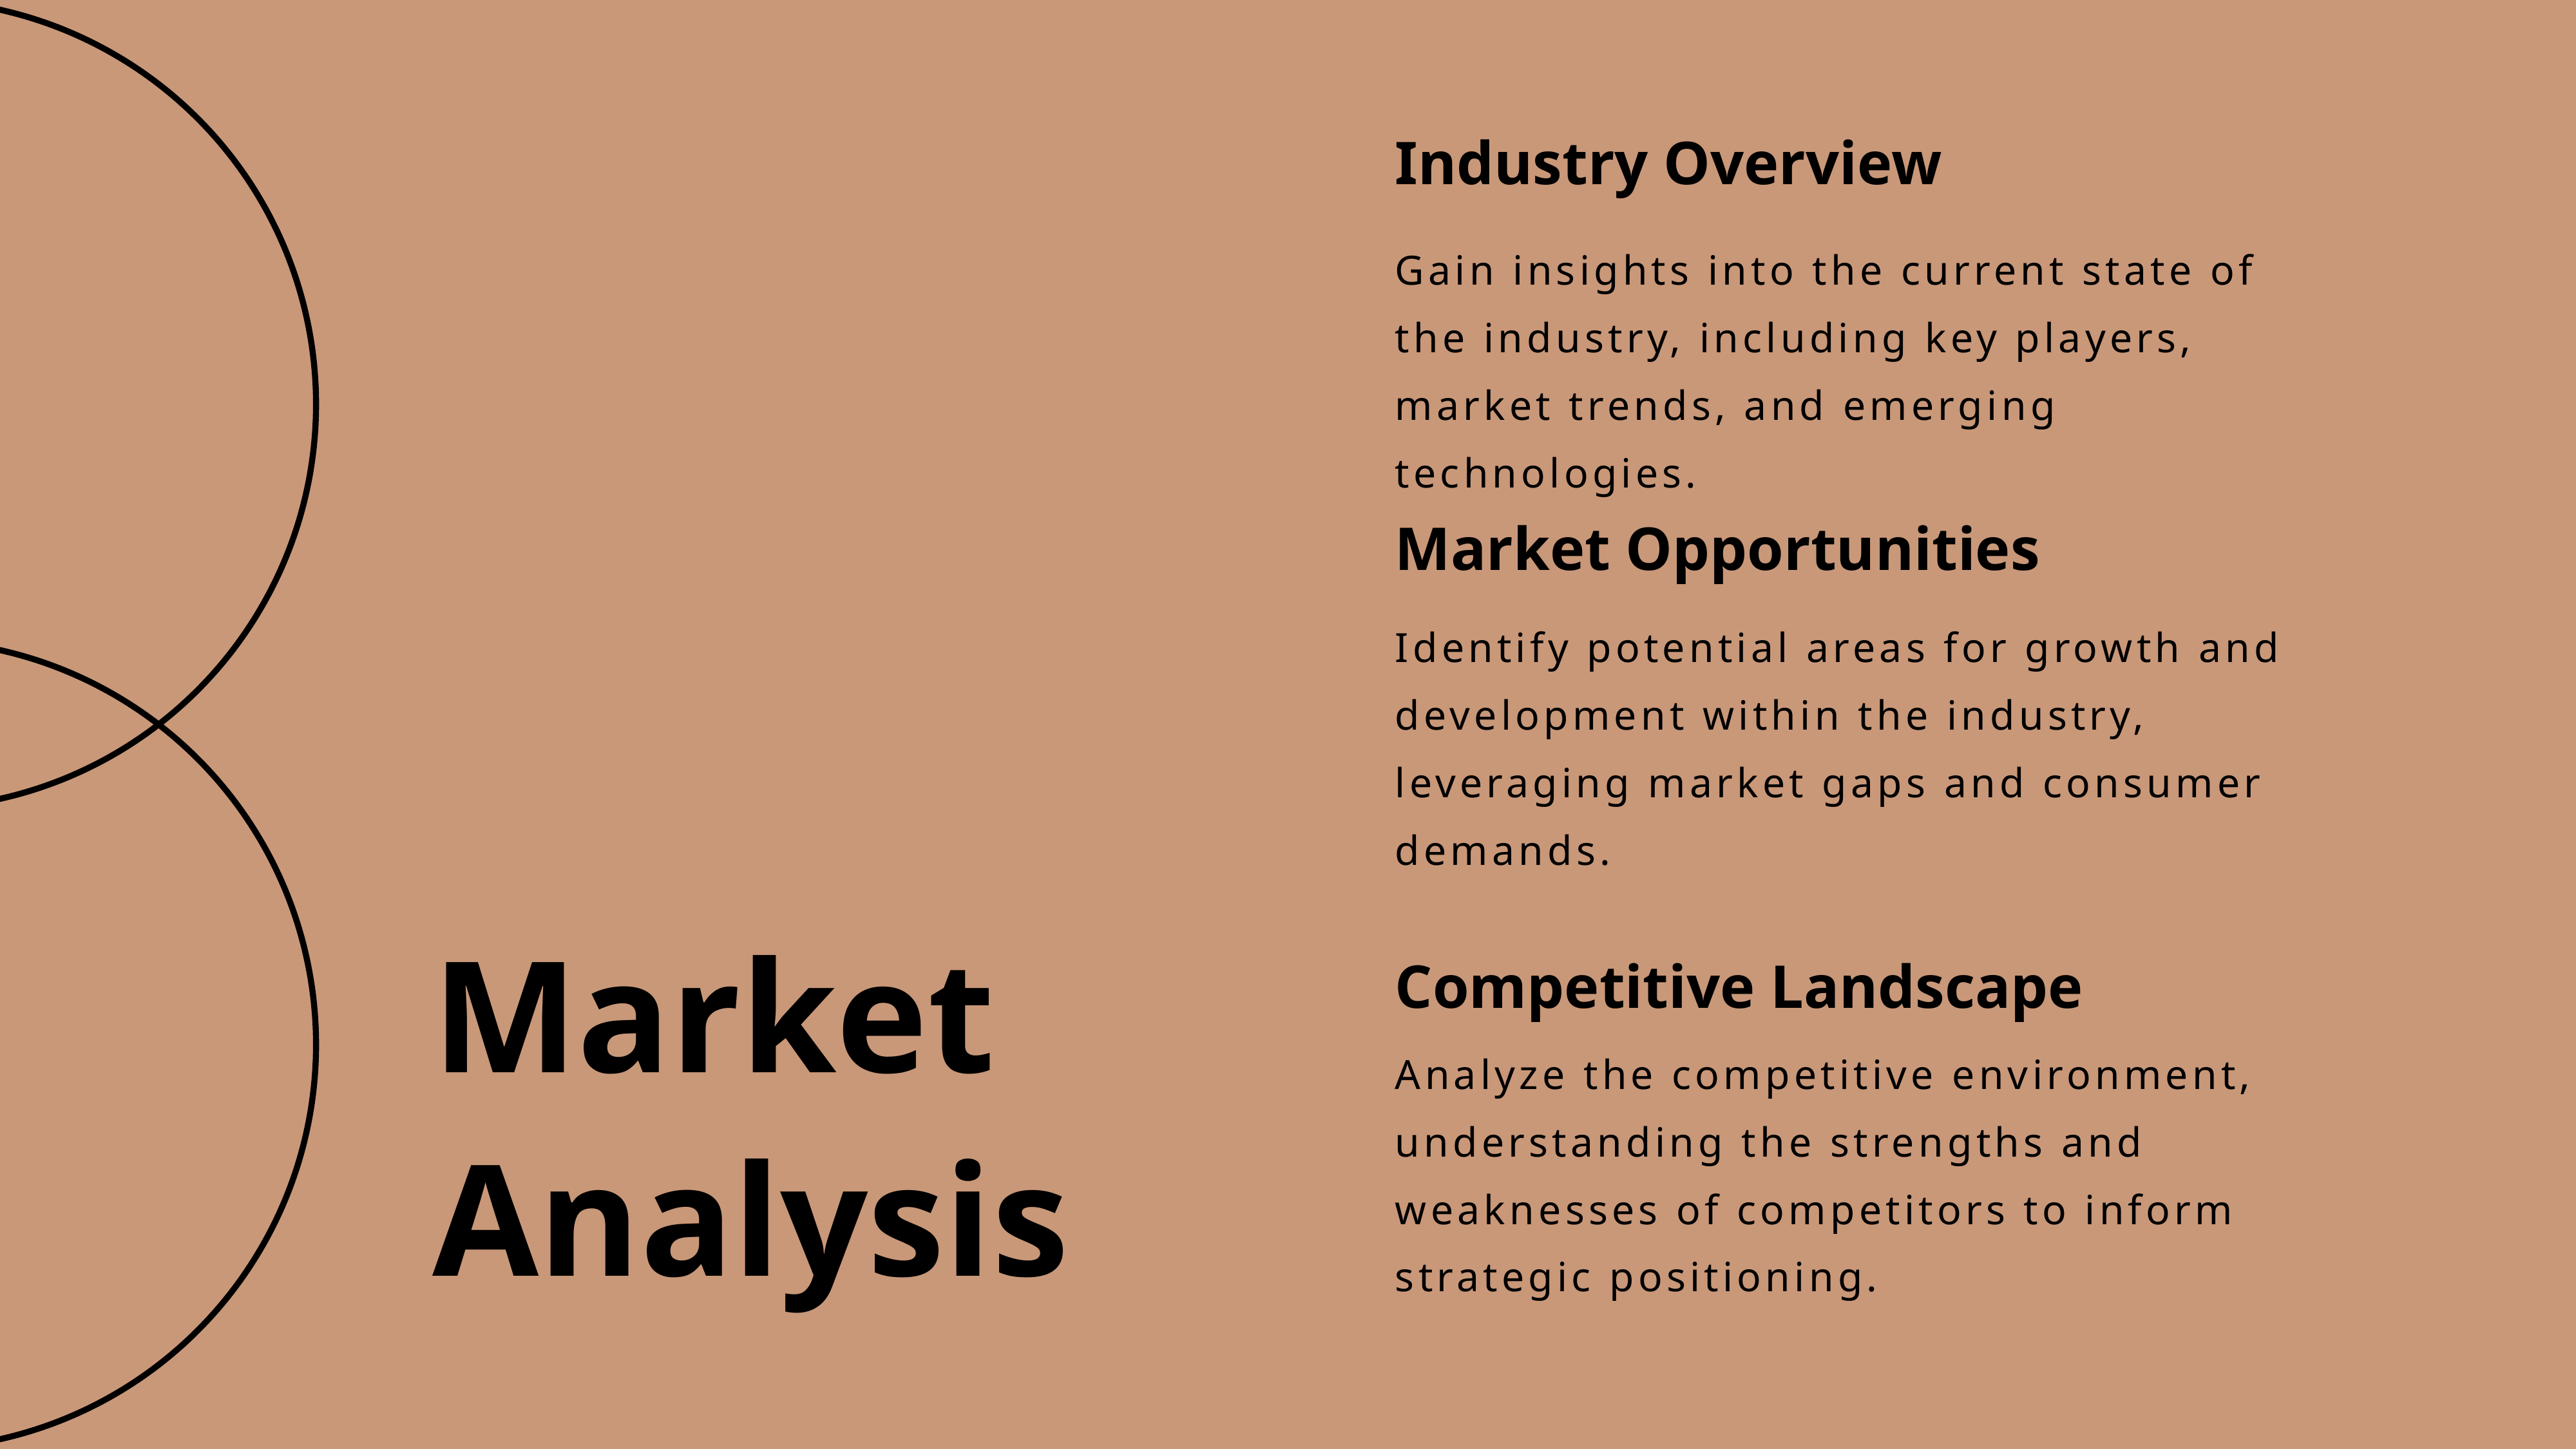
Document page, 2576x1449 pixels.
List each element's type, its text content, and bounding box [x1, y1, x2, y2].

text_box Industry Overview [1386, 113, 2355, 201]
text_box Analyze the competitive environment, understanding the strengths and weaknesses of competitors to inform strategic positioning. [1386, 1025, 2355, 1305]
text_box Identify potential areas for growth and development within the industry, leveraging market gaps and consumer demands. [1386, 598, 2355, 878]
text_box Competitive Landscape [1386, 937, 2355, 1025]
text_box Market Analysis [423, 895, 1112, 1312]
text_box Gain insights into the current state of the industry, including key players, market trends, and emerging technologies. [1386, 464, 2355, 499]
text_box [0, 0, 316, 1449]
text_box Market Opportunities [1386, 499, 2355, 587]
text_box Gain insights into the current state of the industry, including key players, market trends, and emerging technologies. [1386, 220, 2355, 464]
